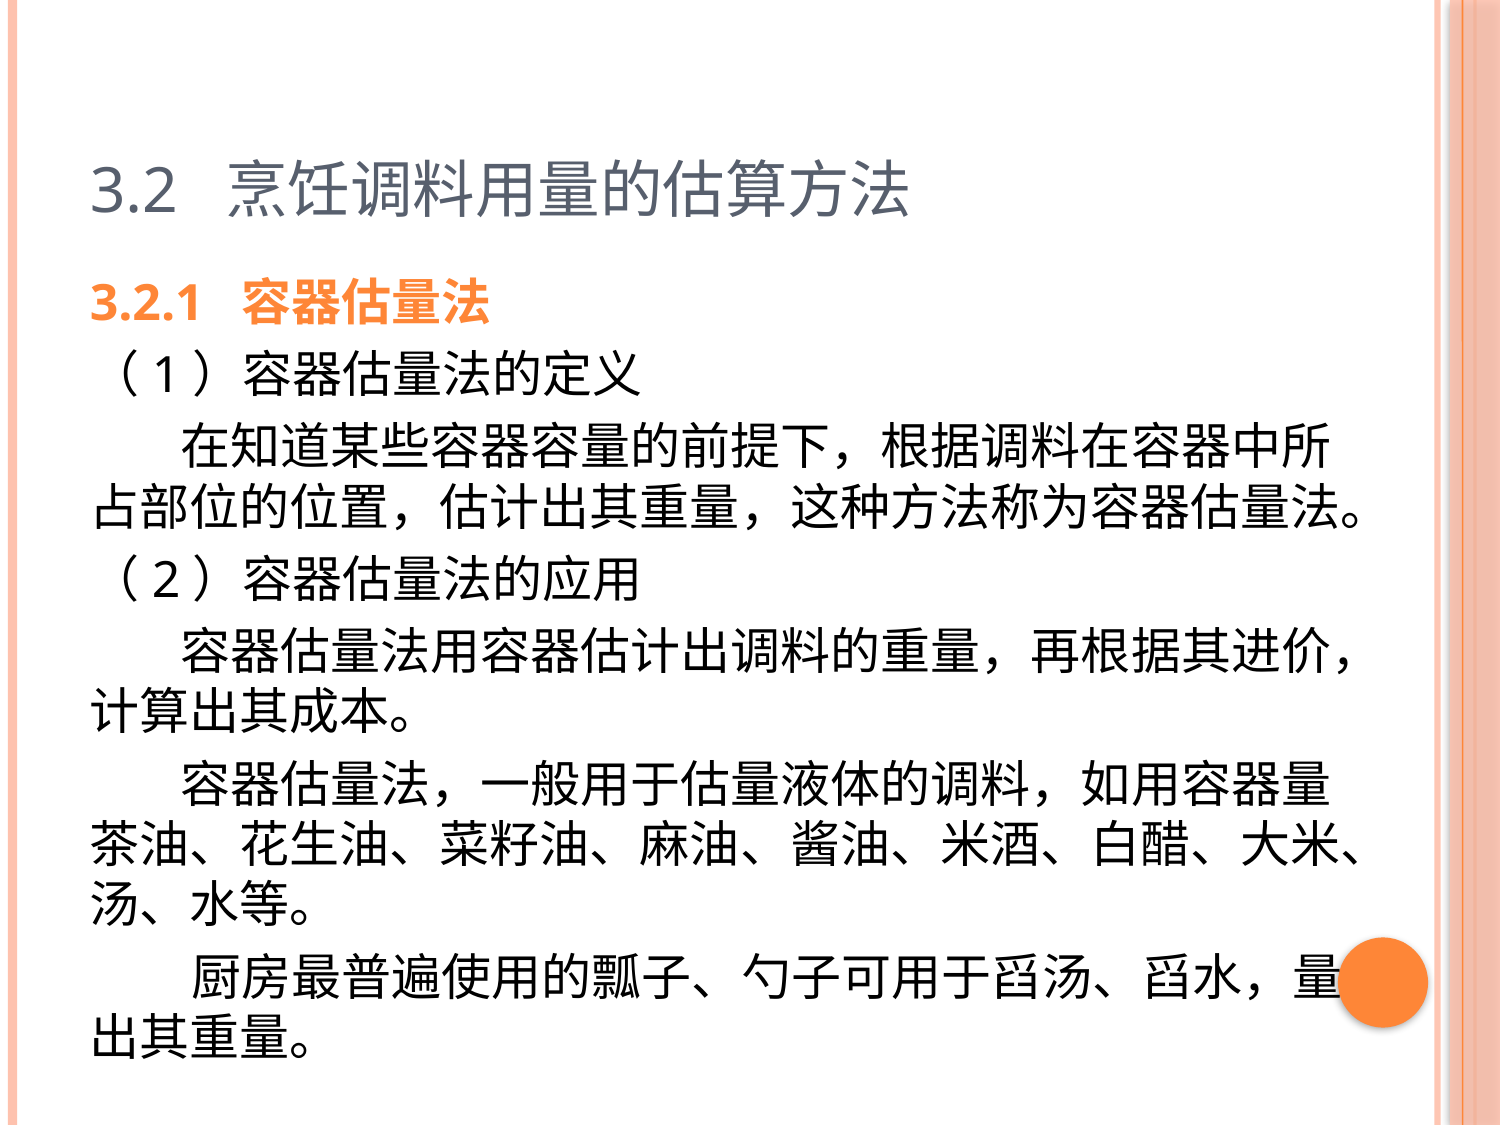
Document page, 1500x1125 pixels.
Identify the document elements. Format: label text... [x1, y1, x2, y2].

title 3.2 烹饪调料用量的估算方法 [75, 45, 1300, 233]
list 3.2.1 容器估量法 （1）容器估量法的定义 在知道某些容器容量的前提下，根据调料在容器中所占部位的位置，估计出其重量，这种方法称为容器估量法。 （2）容器估量法的应用 容器估量法用容器估计出调料的重量，再根据其进价，计算出其成本。 容器估量法，一般用于估量液体的调料，如用容器量茶油、花生油、菜籽油、麻油、酱油、米酒、白醋、大米、汤、水等。 厨房最普遍使用的瓢子、勺子可用于舀汤、舀水，量出其重量。 [74, 262, 1365, 1063]
